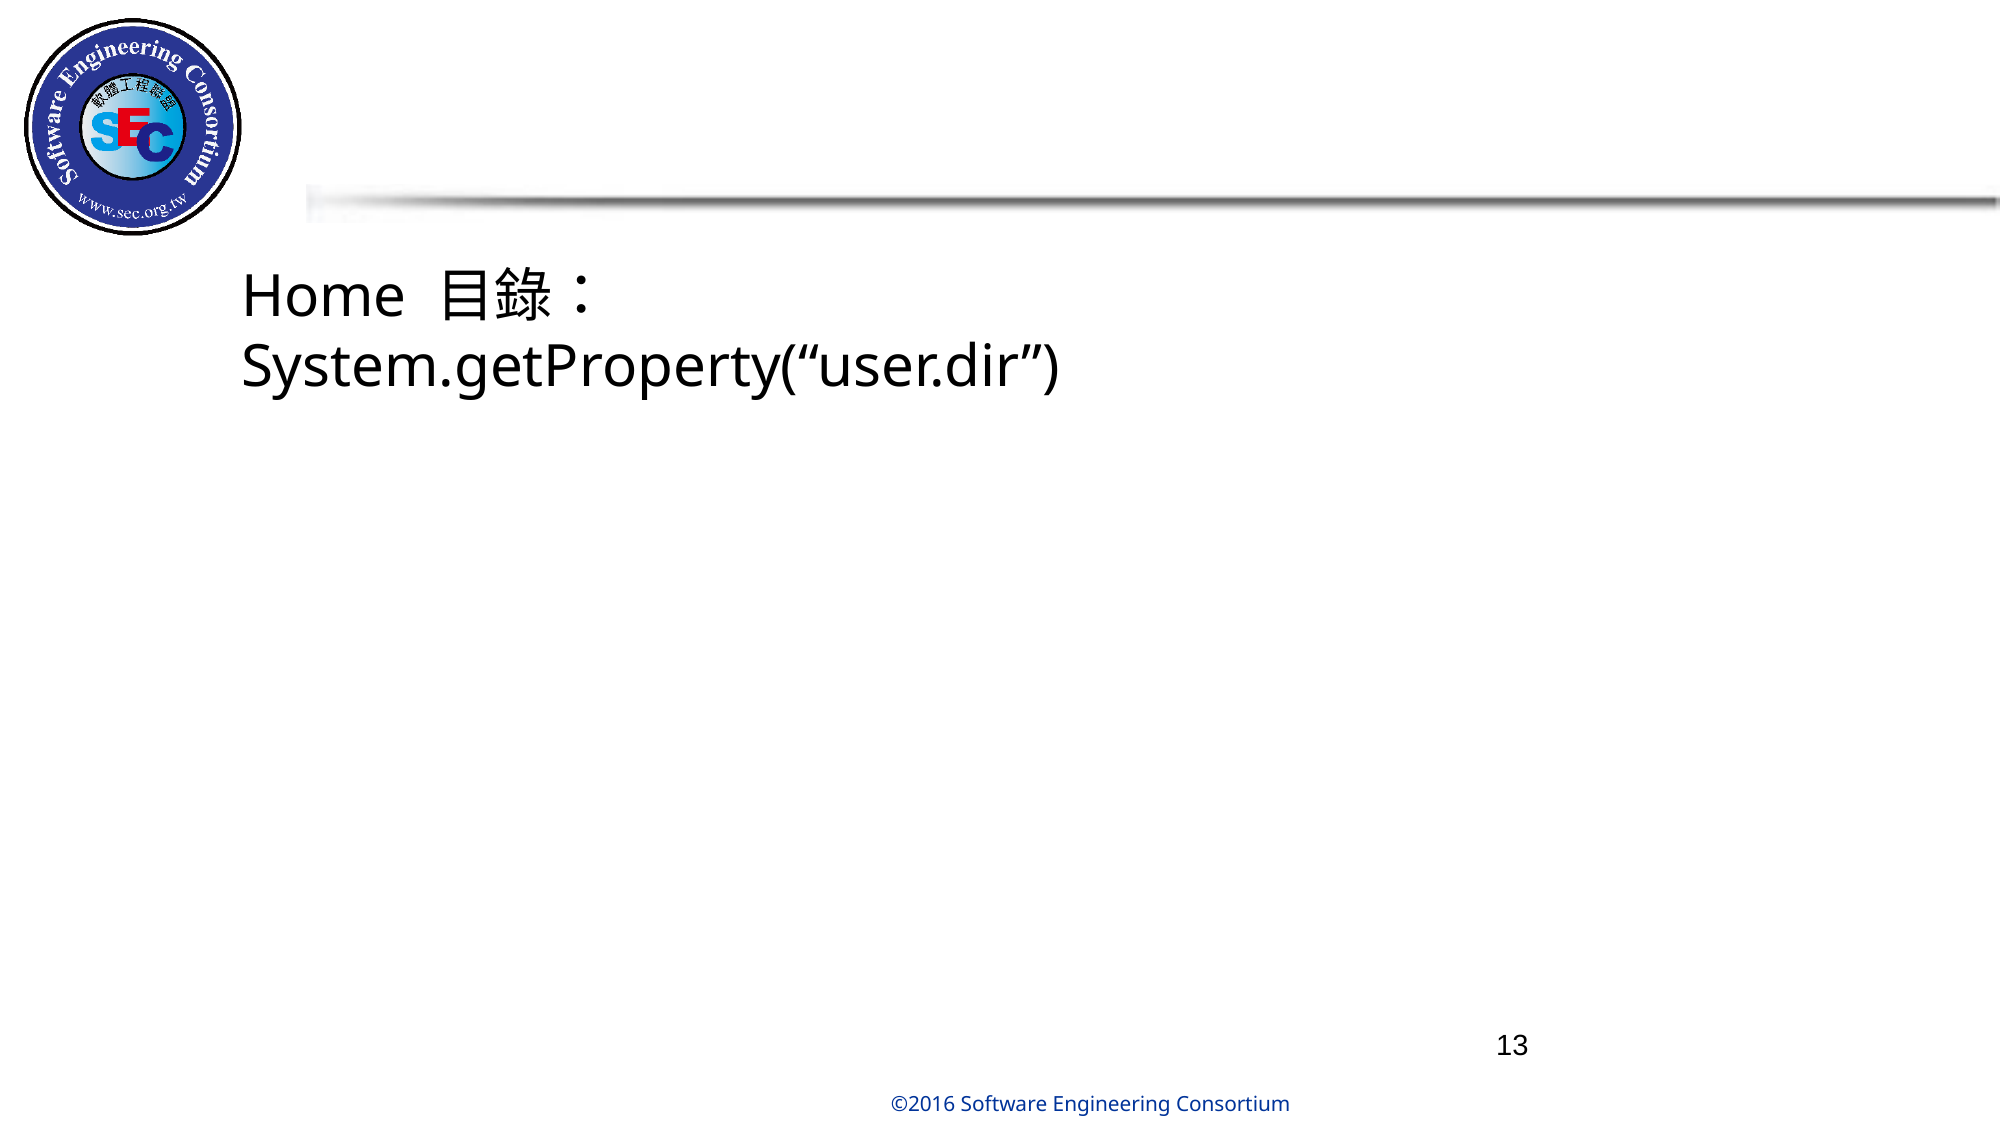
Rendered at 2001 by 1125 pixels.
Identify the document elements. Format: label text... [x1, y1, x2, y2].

slide_number ‹#› [1481, 1019, 1898, 1094]
list Home 目錄： System.getProperty(“user.dir”) [196, 243, 1898, 1000]
picture [306, 184, 2000, 223]
picture [0, 0, 265, 259]
